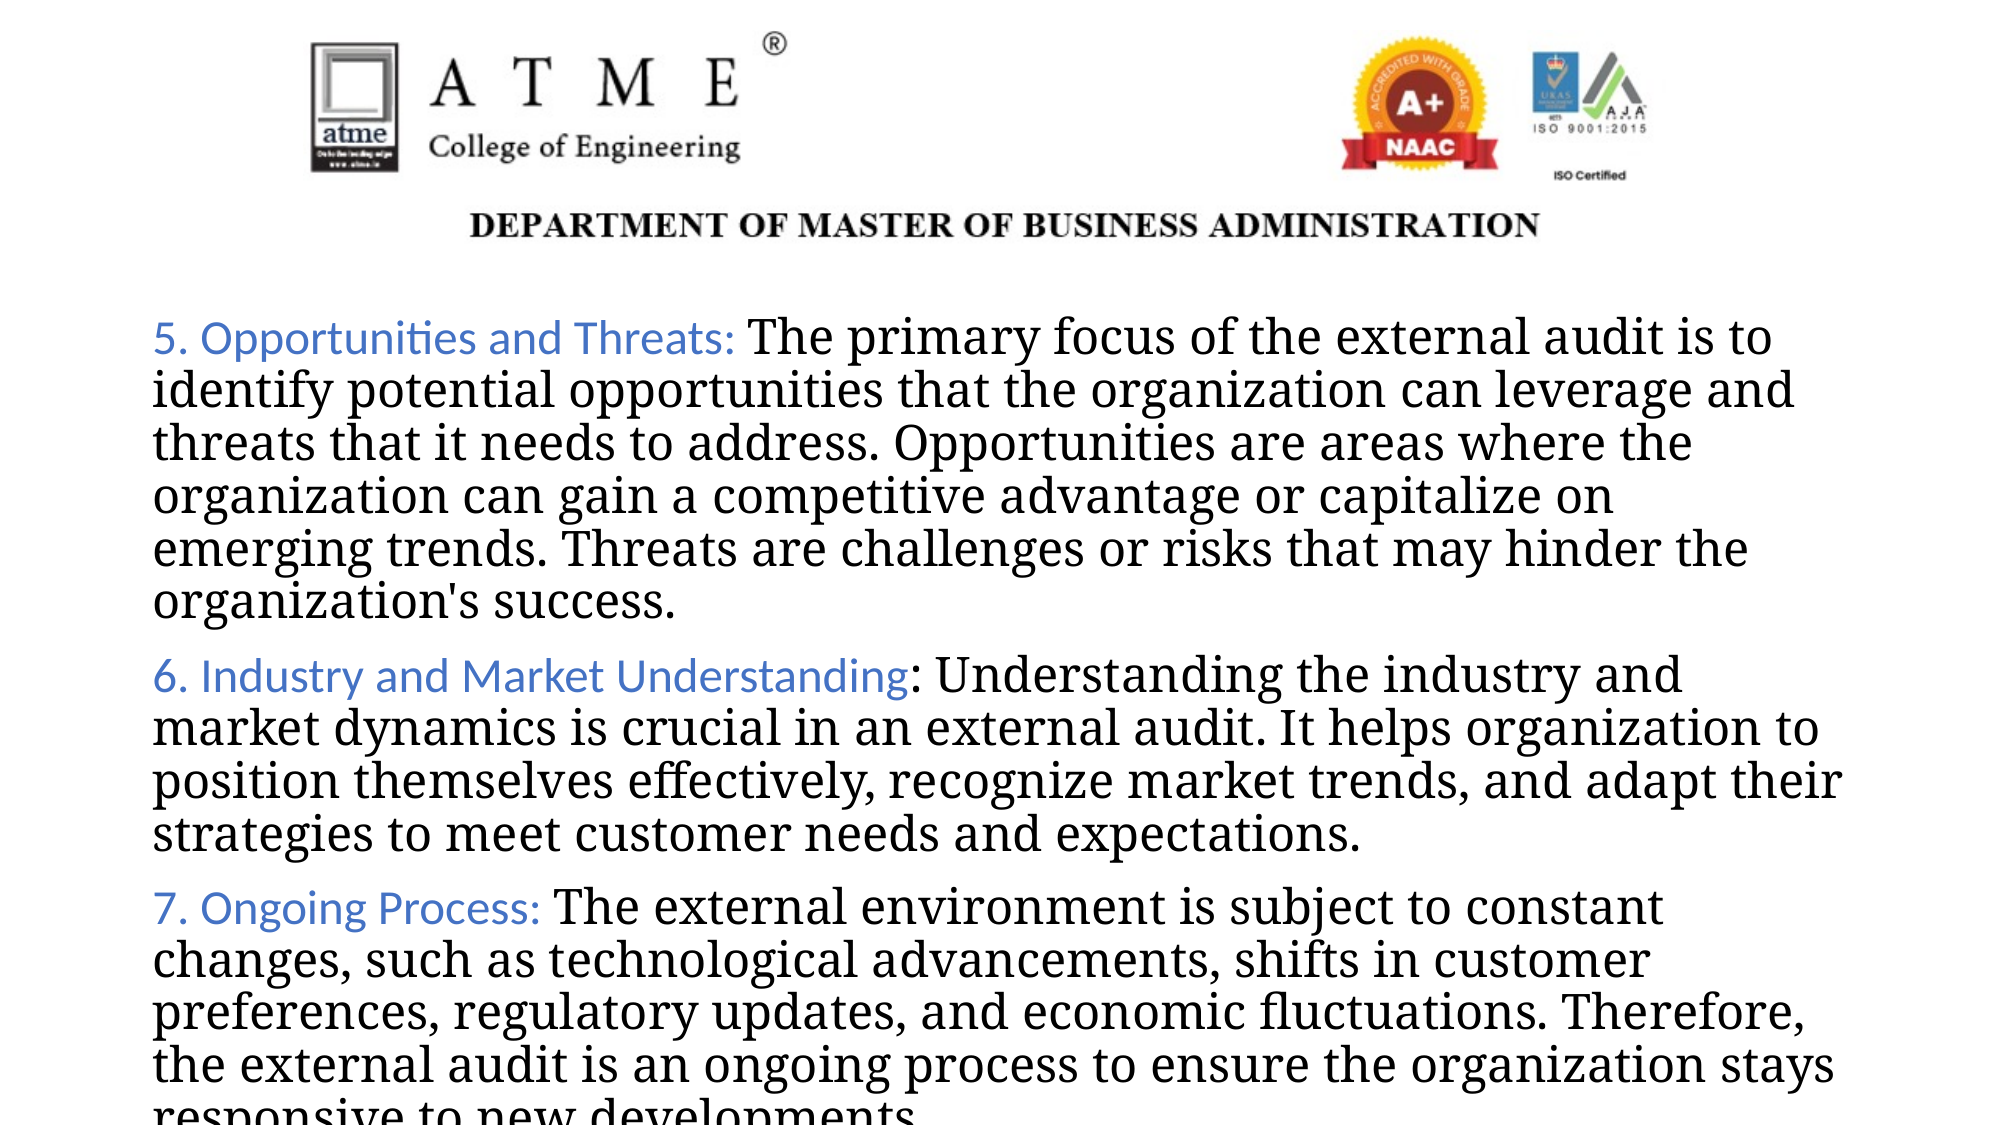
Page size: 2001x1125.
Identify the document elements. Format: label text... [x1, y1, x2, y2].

list 5. Opportunities and Threats: The primary focus of the external audit is to identify potential opportunities that the organization can leverage and threats that it needs to address. Opportunities are areas where the organization can gain a competitive advantage or capitalize on emerging trends. Threats are challenges or risks that may hinder the organization's success. 6. Industry and Market Understanding: Understanding the industry and market dynamics is crucial in an external audit. It helps organization to position themselves effectively, recognize market trends, and adapt their strategies to meet customer needs and expectations. 7. Ongoing Process: The external environment is subject to constant changes, such as technological advancements, shifts in customer preferences, regulatory updates, and economic fluctuations. Therefore, the external audit is an ongoing process to ensure the organization stays responsive to new developments. [137, 304, 1863, 1125]
picture [303, 30, 1697, 245]
